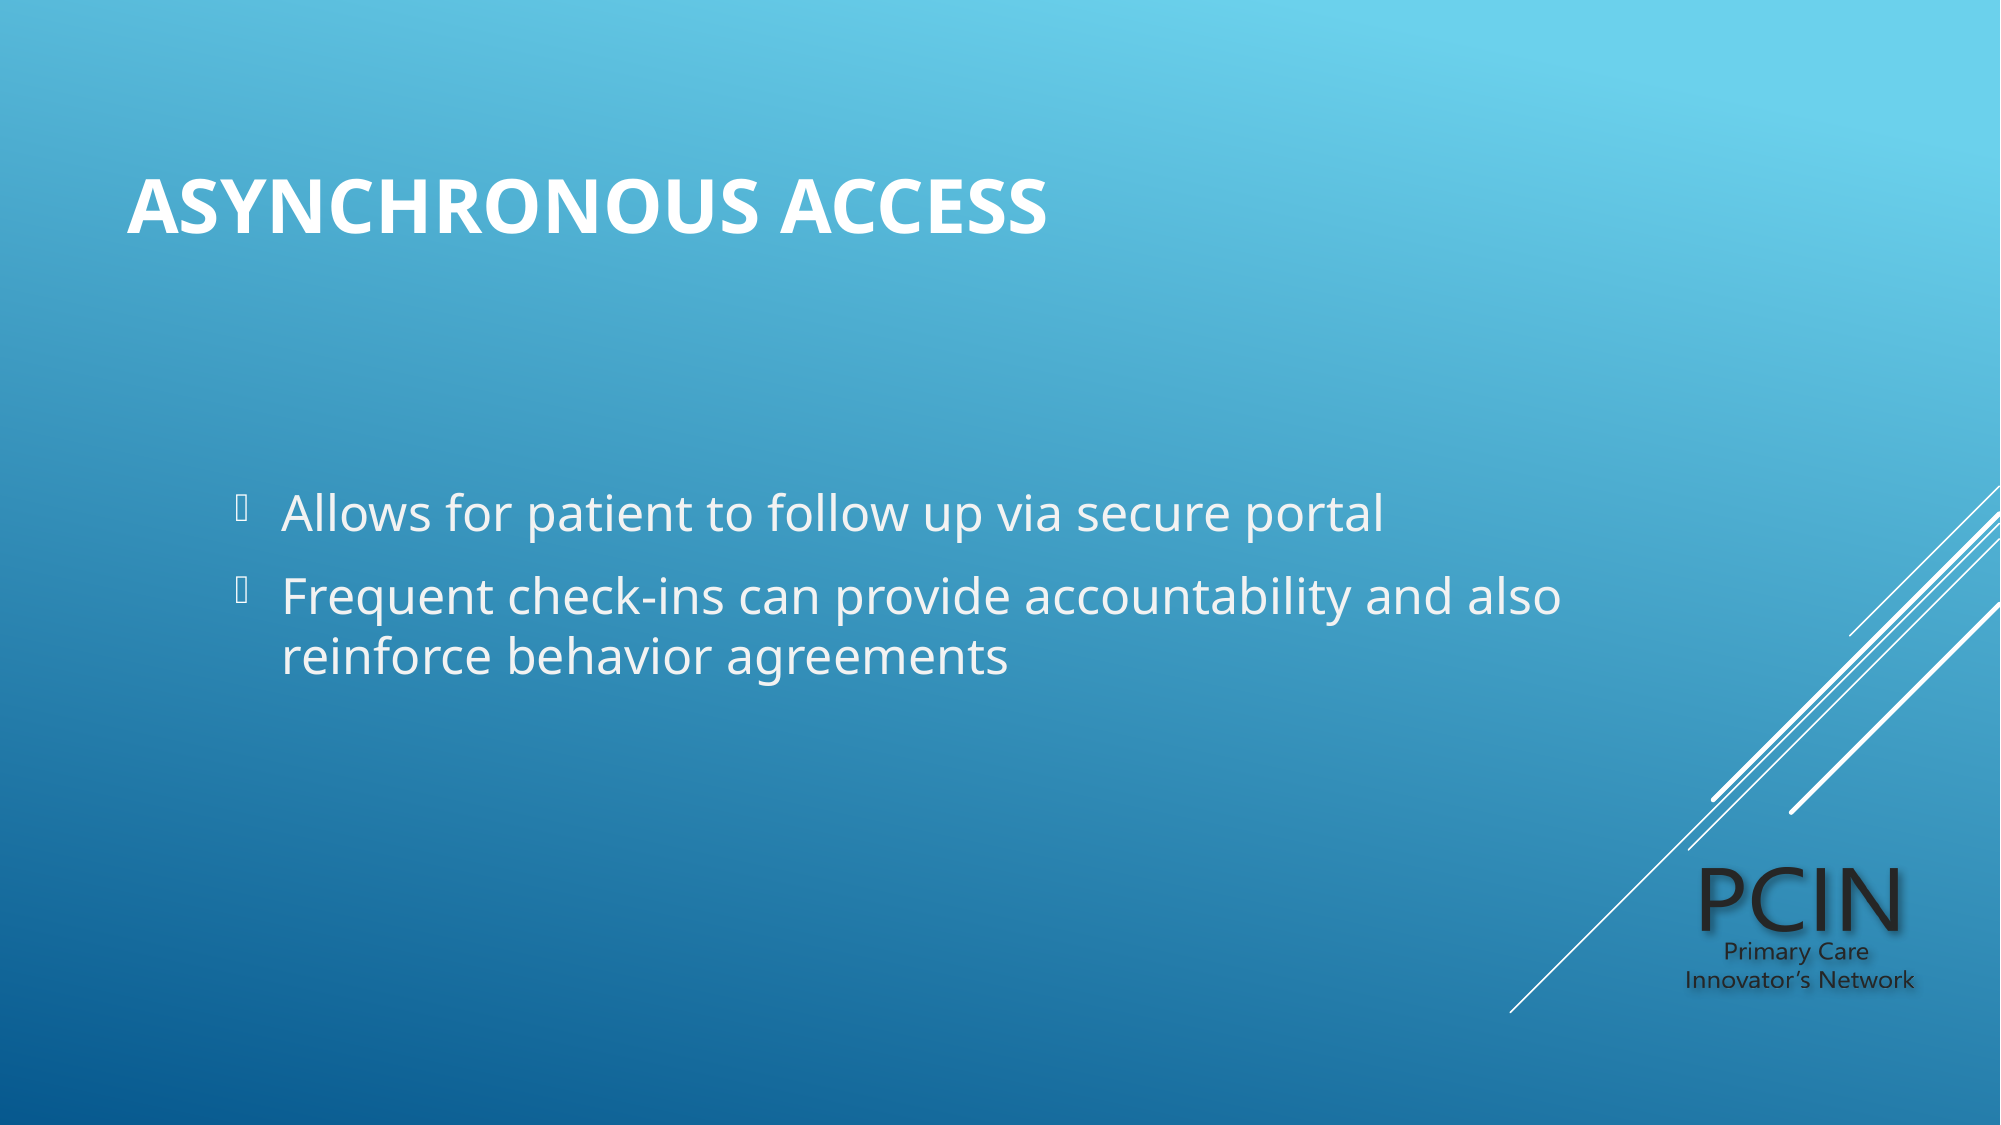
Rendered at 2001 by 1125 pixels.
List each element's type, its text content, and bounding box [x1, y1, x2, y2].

picture [1791, 864, 1932, 994]
title Asynchronous access [112, 79, 1513, 327]
list Allows for patient to follow up via secure portal Frequent check-ins can provide accountability and also reinforce behavior agreements [220, 321, 1791, 1013]
